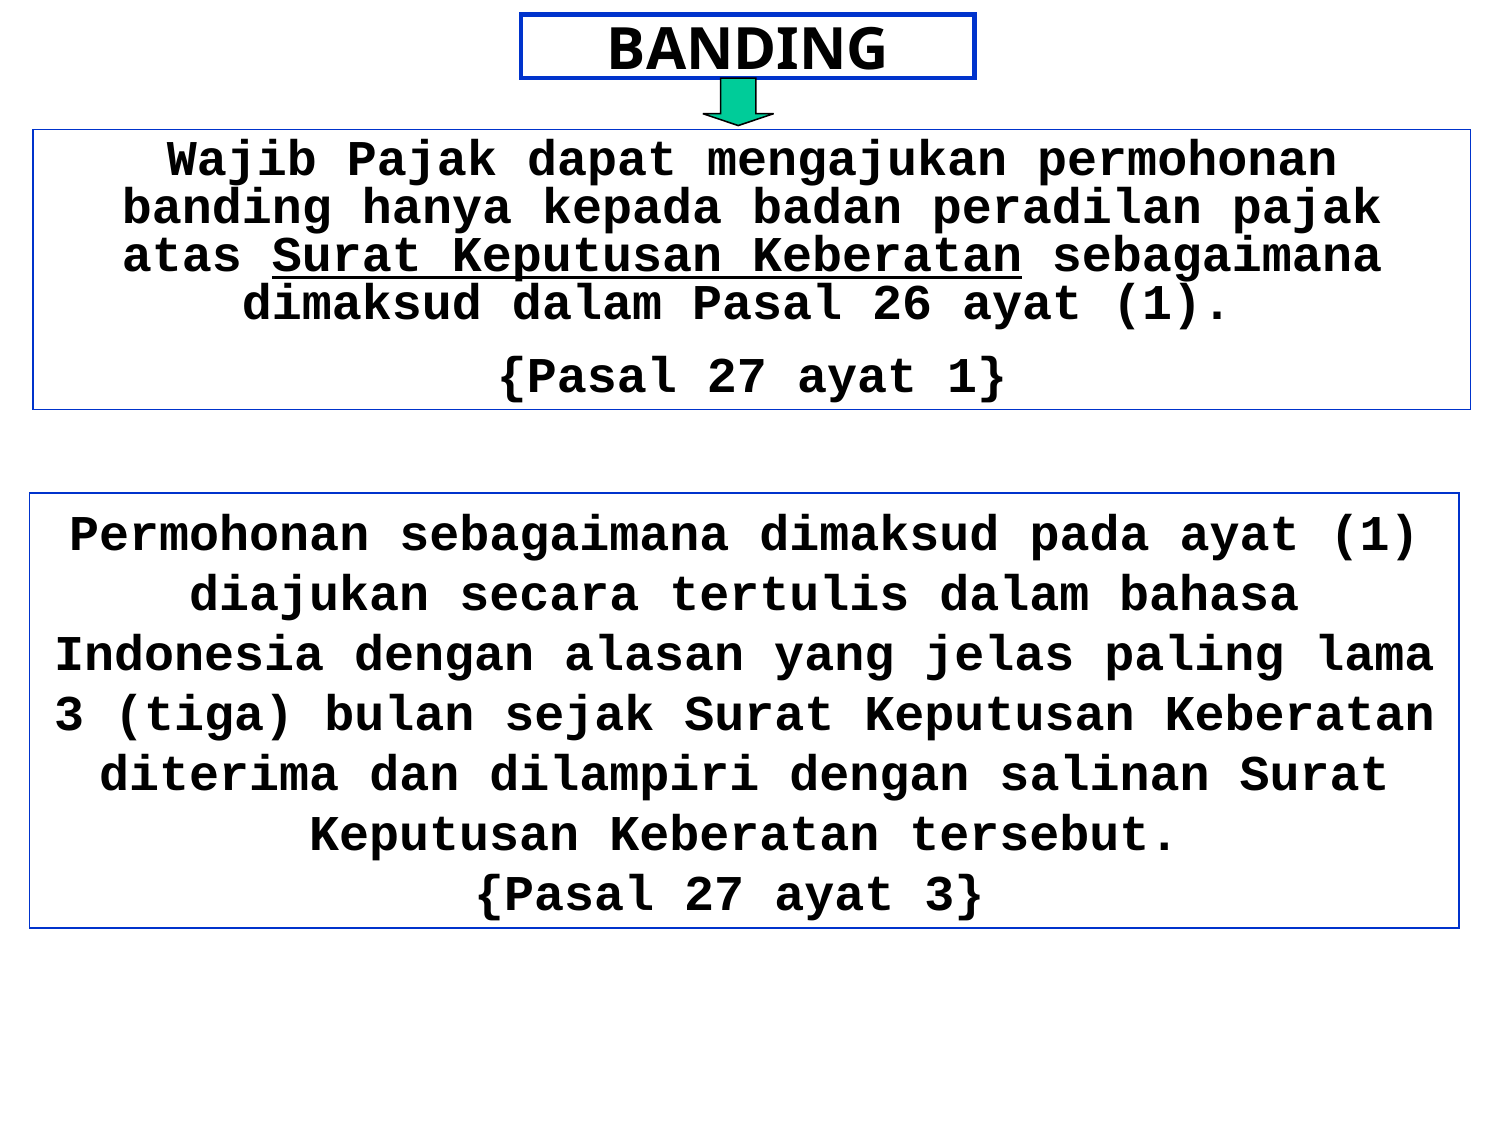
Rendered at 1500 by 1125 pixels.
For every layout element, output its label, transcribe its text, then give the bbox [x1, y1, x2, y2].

text_box [702, 78, 774, 126]
title BANDING [520, 14, 975, 79]
text_box Permohonan sebagaimana dimaksud pada ayat (1) diajukan secara tertulis dalam bahasa Indonesia dengan alasan yang jelas paling lama 3 (tiga) bulan sejak Surat Keputusan Keberatan diterima dan dilampiri dengan salinan Surat Keputusan Keberatan tersebut. {Pasal 27 ayat 3} [29, 493, 1459, 929]
text_box Wajib Pajak dapat mengajukan permohonan banding hanya kepada badan peradilan pajak atas Surat Keputusan Keberatan sebagaimana dimaksud dalam Pasal 26 ayat (1). {Pasal 27 ayat 1} [33, 129, 1471, 410]
